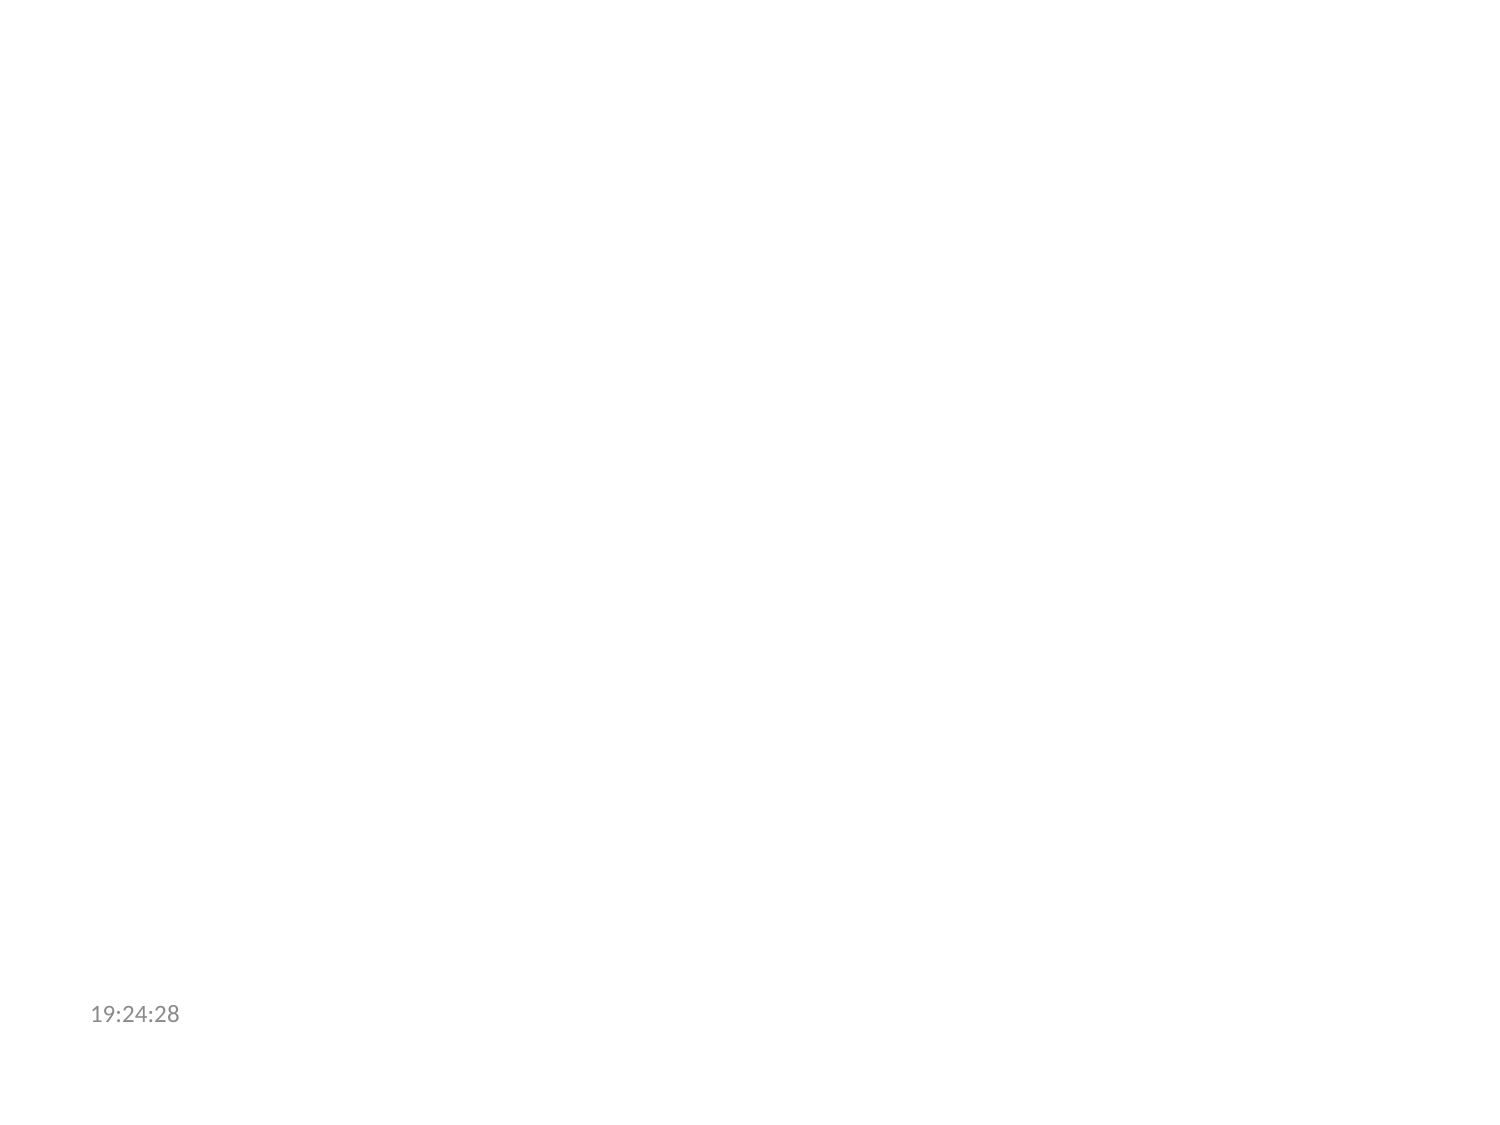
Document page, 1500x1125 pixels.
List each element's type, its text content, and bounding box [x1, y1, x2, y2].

text_box 15:35:09 [75, 982, 425, 1043]
